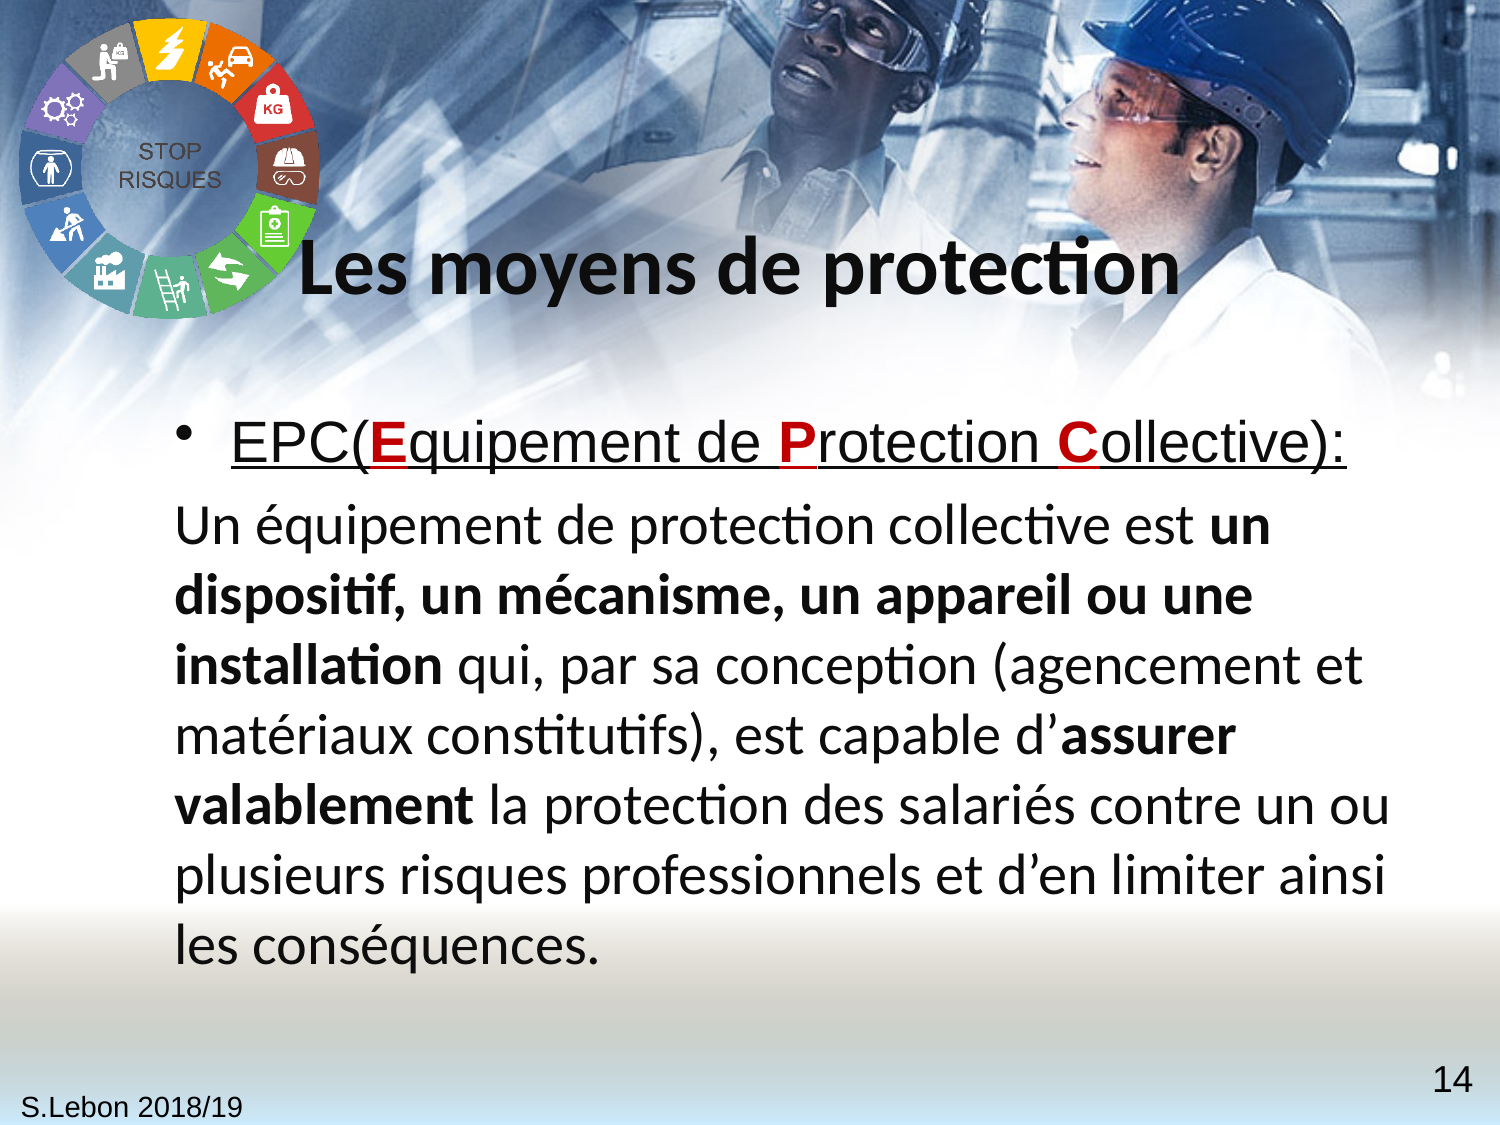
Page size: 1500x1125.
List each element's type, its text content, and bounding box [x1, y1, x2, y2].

list EPC(Equipement de Protection Collective): Un équipement de protection collective est un dispositif, un mécanisme, un appareil ou une installation qui, par sa conception (agencement et matériaux constitutifs), est capable d’assurer valablement la protection des salariés contre un ou plusieurs risques professionnels et d’en limiter ainsi les conséquences. [159, 396, 1465, 1106]
title Les moyens de protection [341, 219, 1288, 304]
picture [0, 0, 1500, 936]
text_box 14 [1417, 1047, 1500, 1108]
text_box S.Lebon 2018/19 [5, 1080, 396, 1125]
